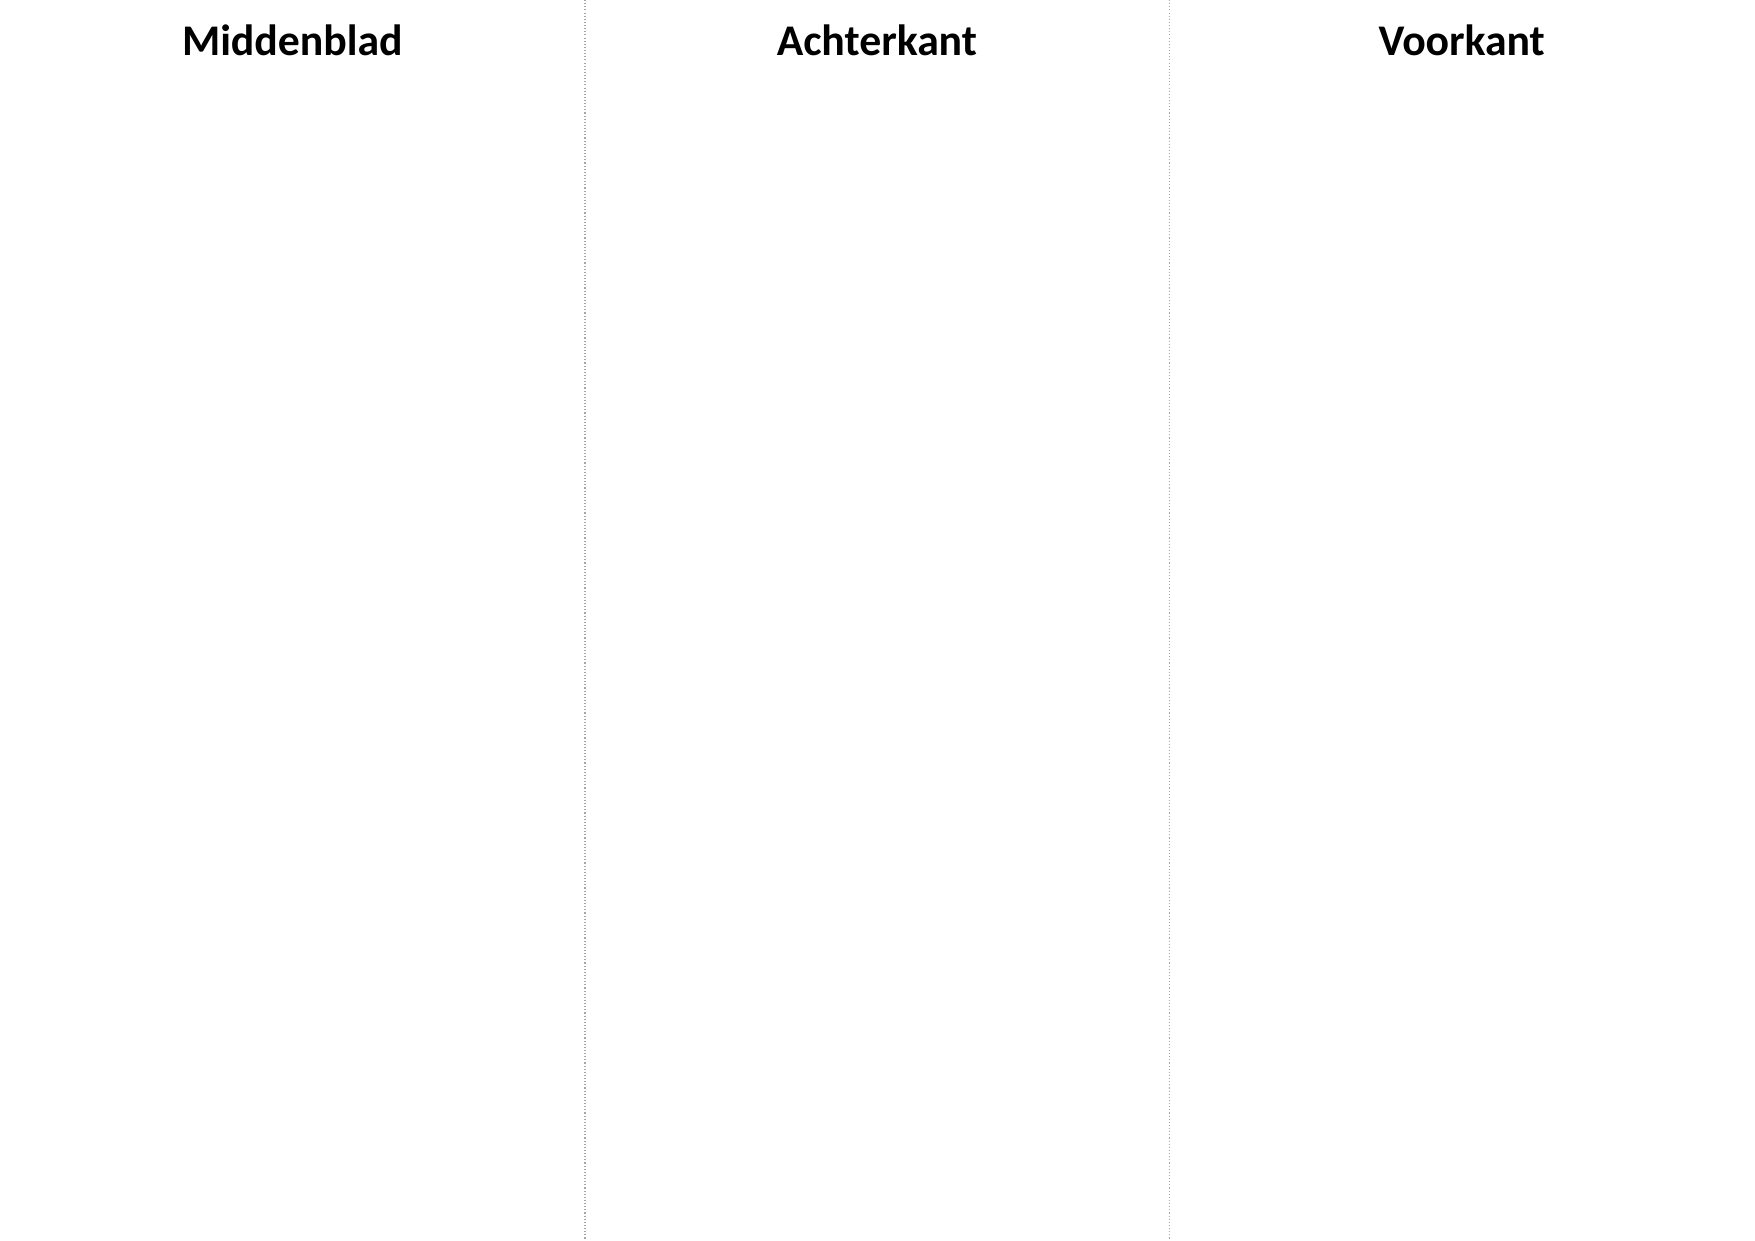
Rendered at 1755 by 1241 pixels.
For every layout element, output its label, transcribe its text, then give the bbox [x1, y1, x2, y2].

table_header Middenblad [0, 0, 585, 1240]
table_header Voorkant [1169, 0, 1754, 1240]
table_header Achterkant [585, 0, 1169, 1240]
